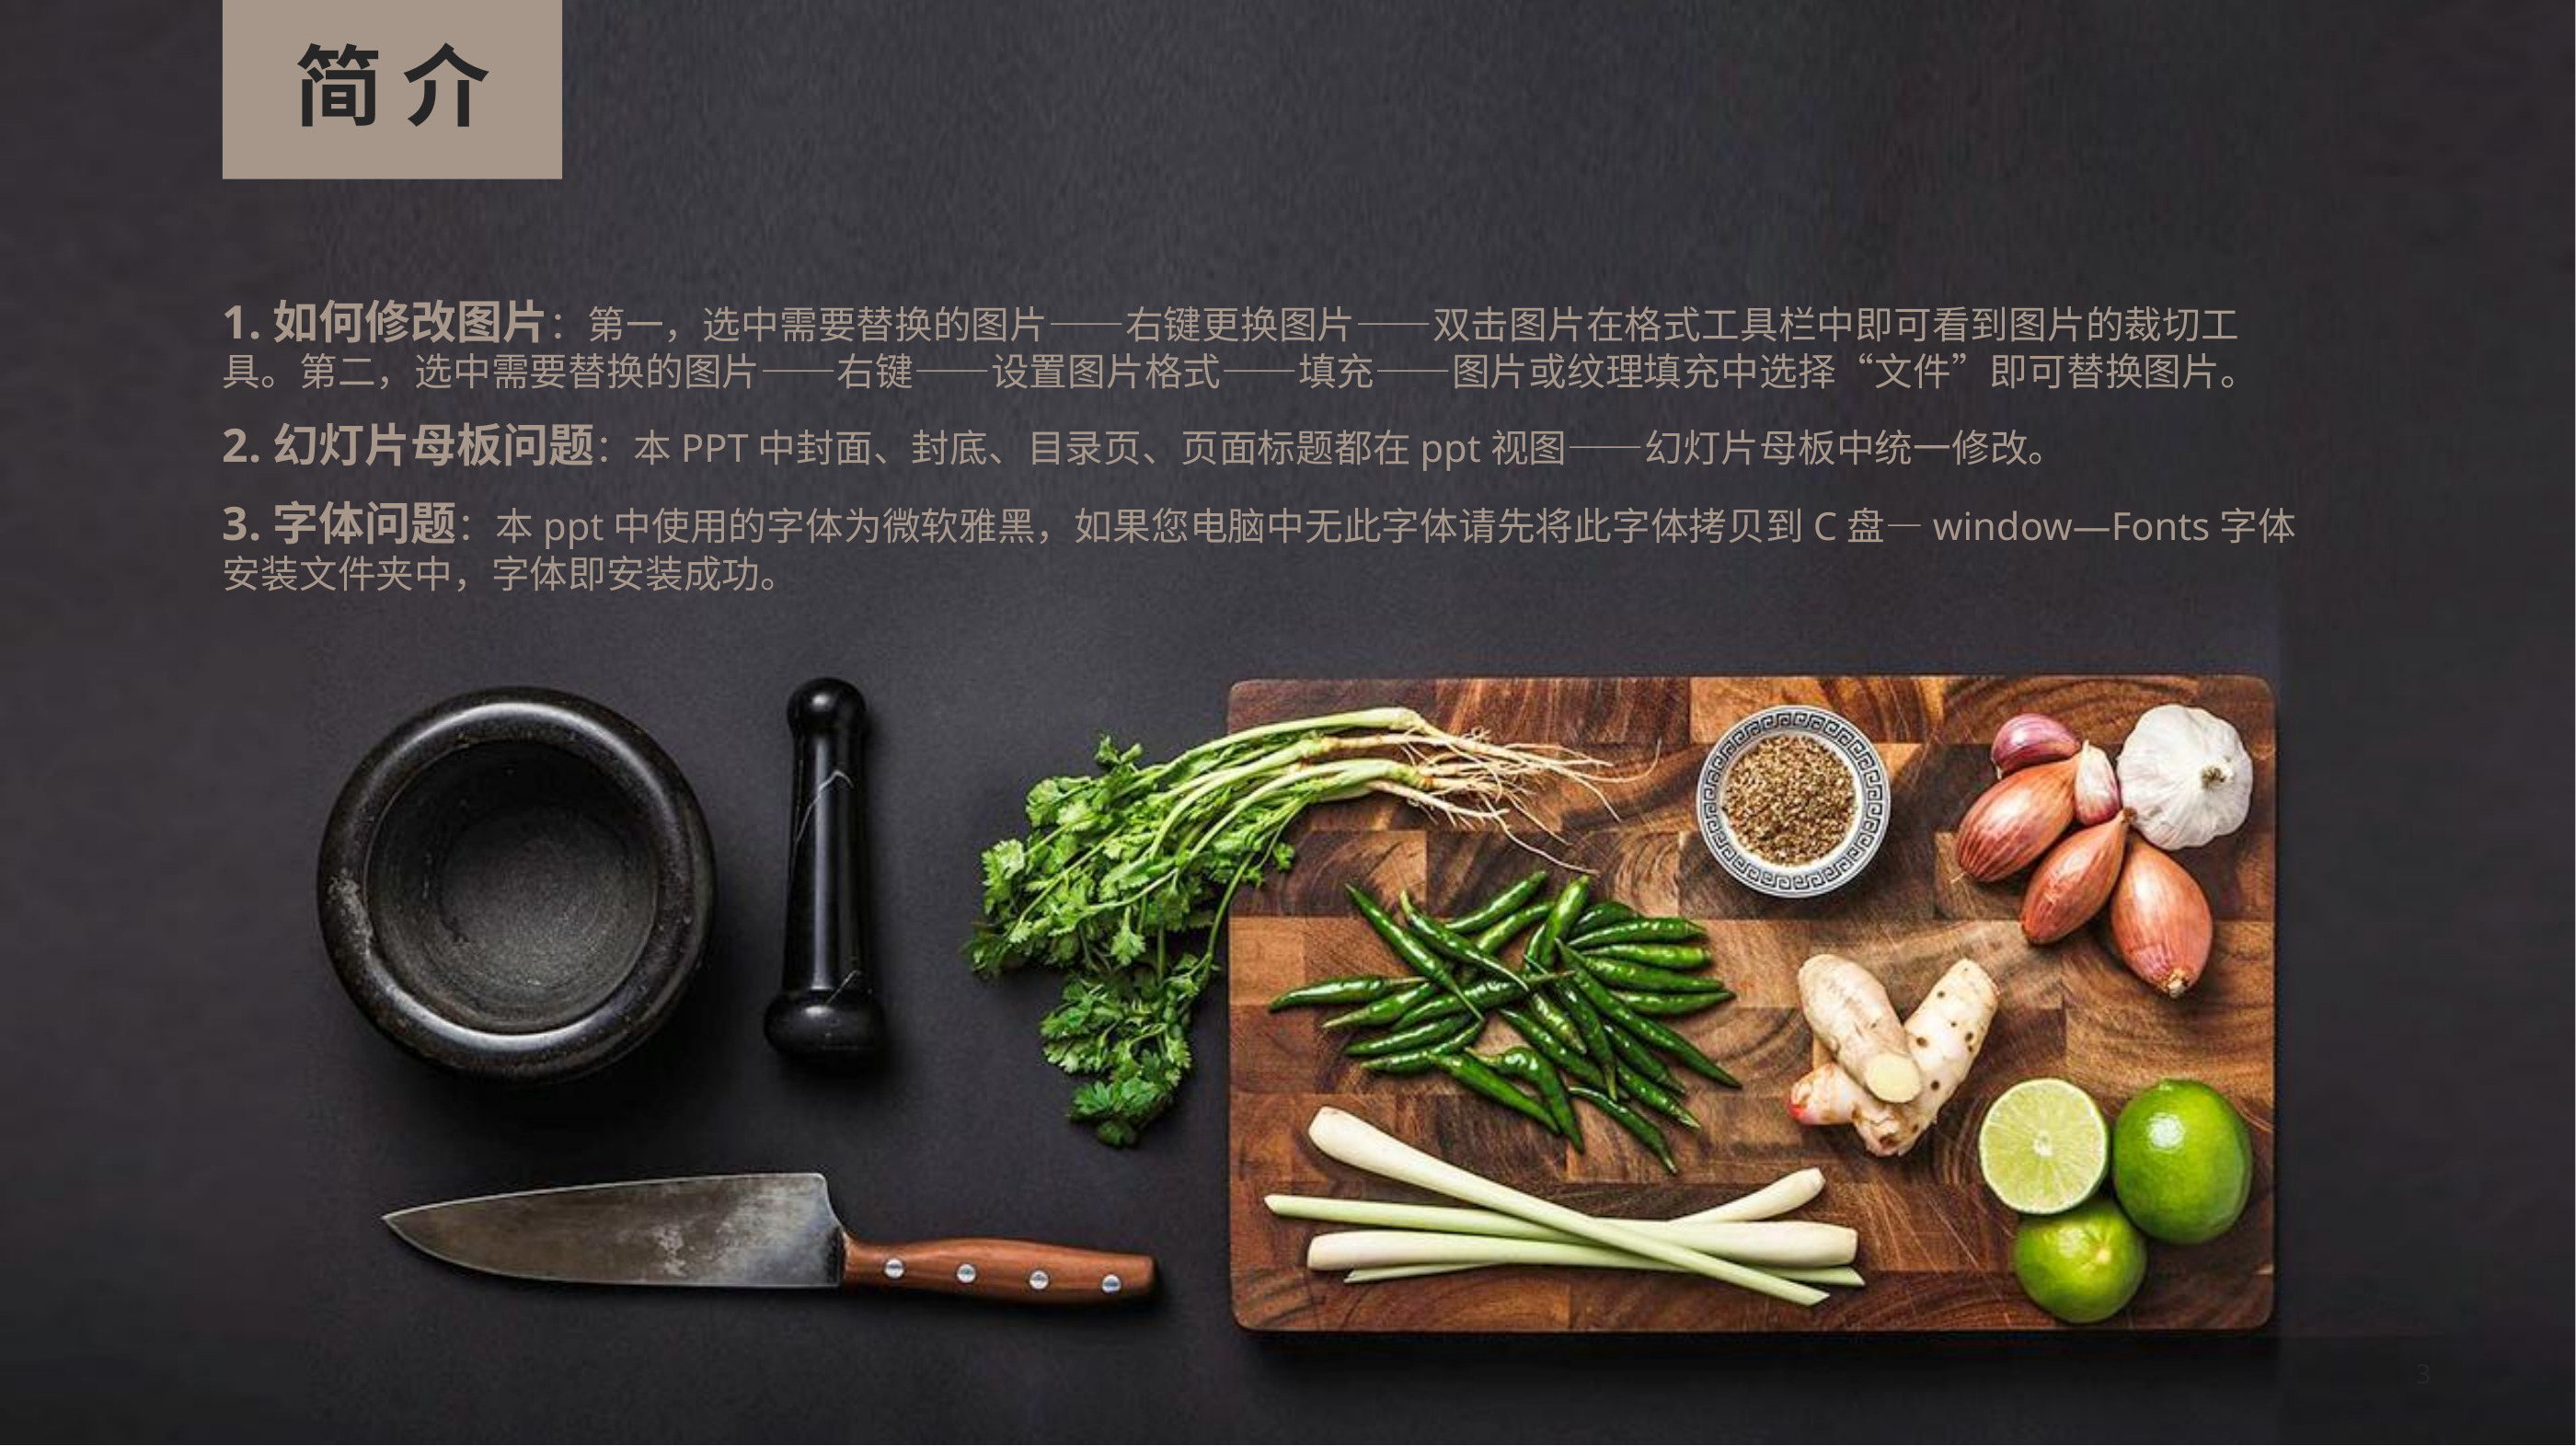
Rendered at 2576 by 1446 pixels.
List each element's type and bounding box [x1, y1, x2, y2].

text_box [222, 0, 563, 179]
picture [0, 0, 2576, 1446]
